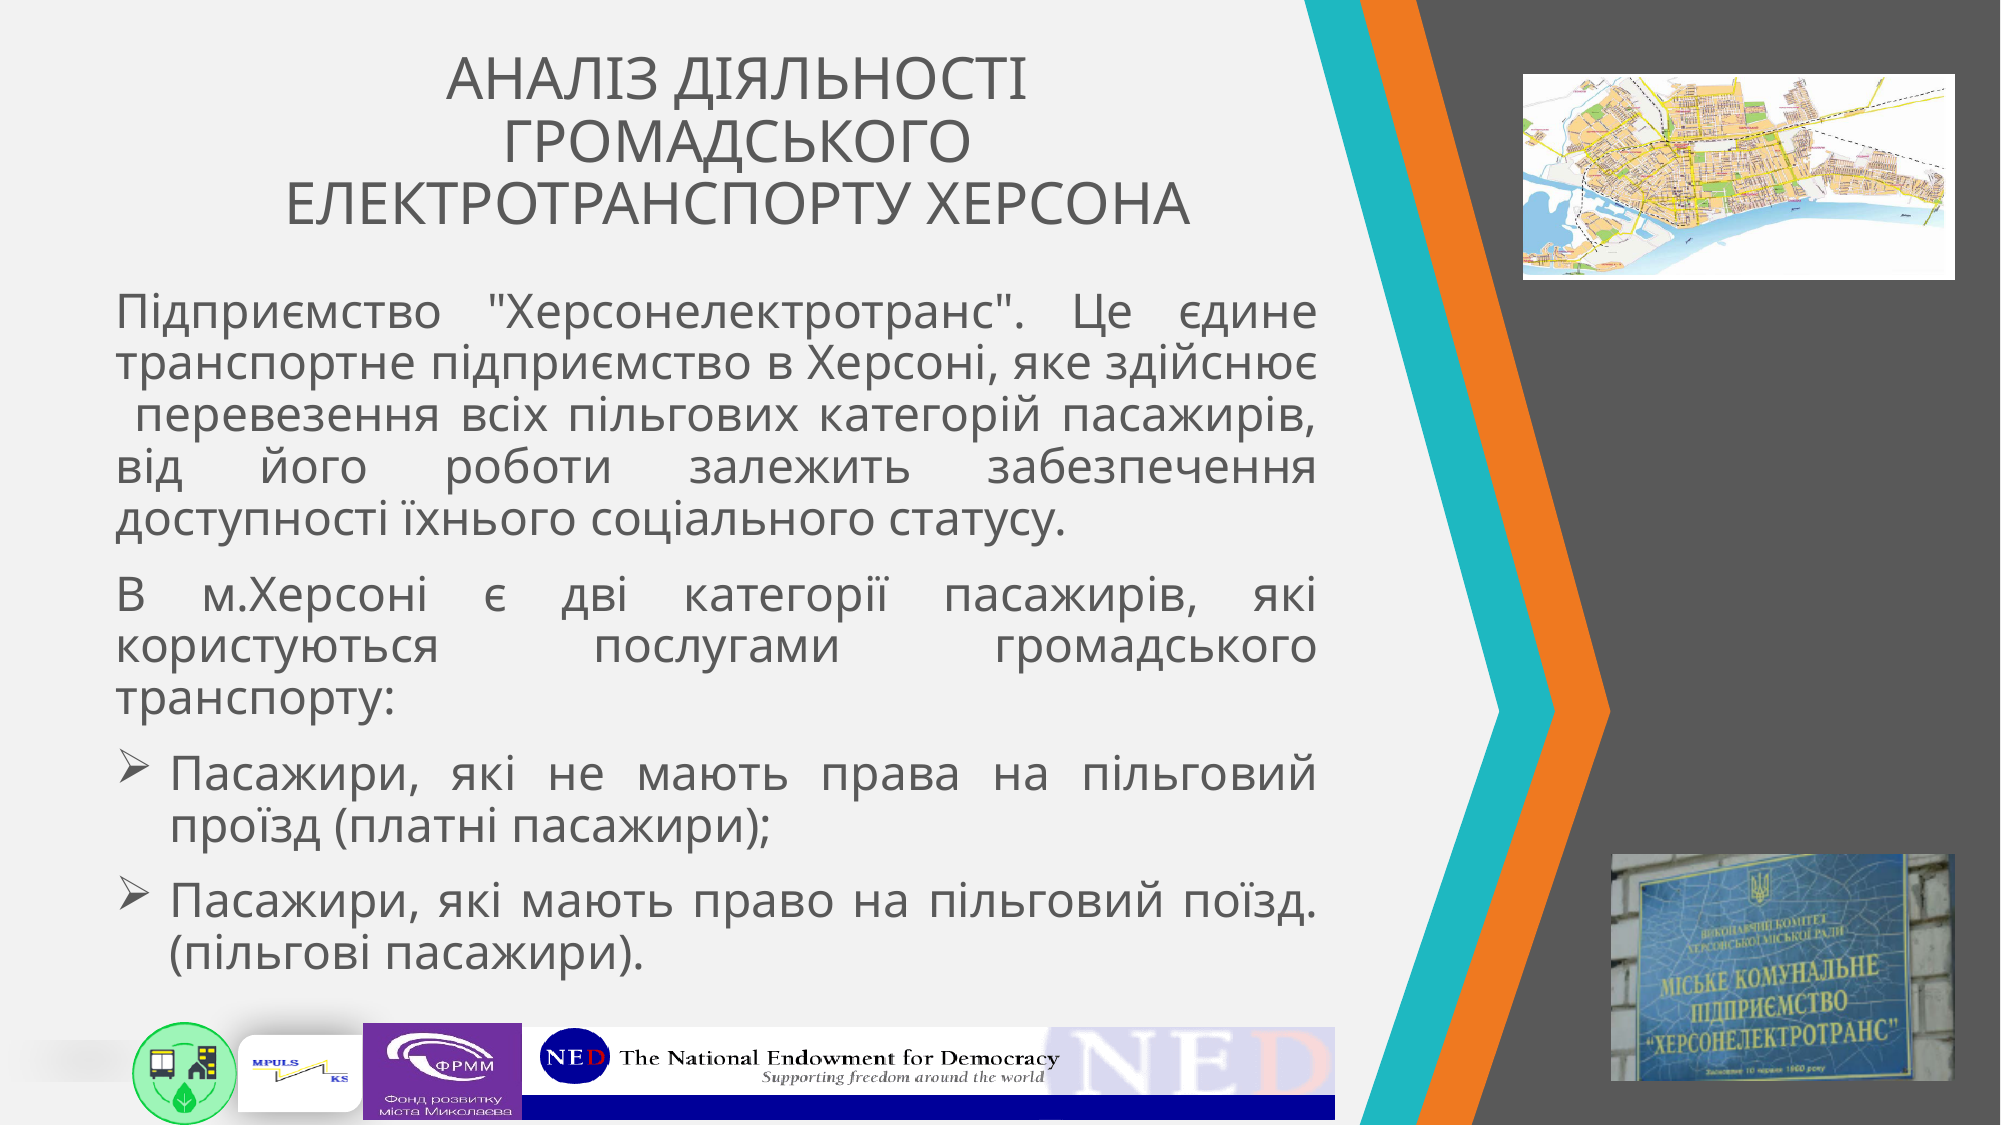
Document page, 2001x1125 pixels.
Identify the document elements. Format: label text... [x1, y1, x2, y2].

picture [363, 1023, 1335, 1120]
picture [245, 1042, 355, 1105]
picture [1523, 74, 1955, 280]
picture [132, 1022, 237, 1125]
picture [1611, 854, 1955, 1081]
title АНАЛІЗ ДІЯЛЬНОСТІ ГРОМАДСЬКОГО ЕЛЕКТРОТРАНСПОРТУ ХЕРСОНА [212, 29, 1263, 246]
subtitle Підприємство "Херсонелектротранс". Це єдине транспортне підприємство в Херсоні, яке здійснює перевезення всіх пільгових категорій пасажирів, від його роботи залежить забезпечення доступності їхнього соціального статусу. В м.Херсоні є дві категорії пасажирів, які користуються послугами громадського транспорту: Пасажири, які не мають права на пільговий проїзд (платні пасажири); Пасажири, які мають право на пільговий поїзд. (пільгові пасажири). [100, 279, 1335, 1013]
